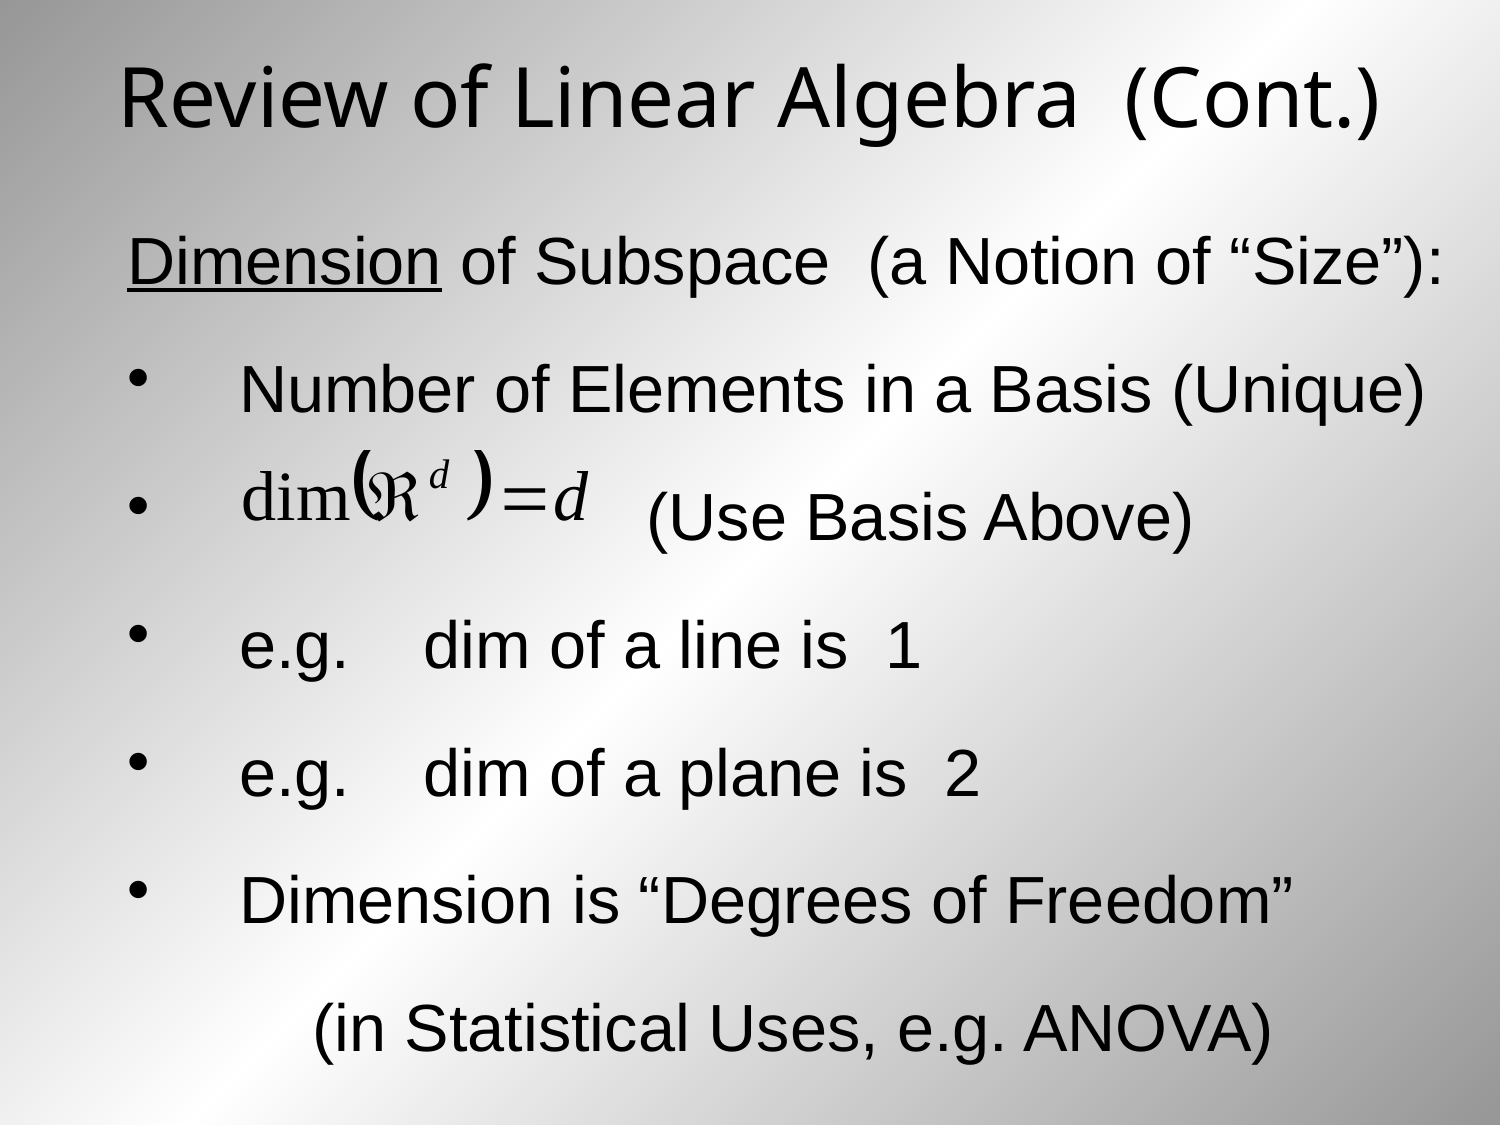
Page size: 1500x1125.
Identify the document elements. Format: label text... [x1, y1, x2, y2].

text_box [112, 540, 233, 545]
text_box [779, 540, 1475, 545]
text_box [721, 530, 779, 539]
text_box Dimension of Subspace (a Notion of “Size”): Number of Elements in a Basis (Unique) (Use Basis Above) e.g. dim of a line is 1 e.g. dim of a plane is 2 Dimension is “Degrees of Freedom” (in Statistical Uses, e.g. ANOVA) [112, 451, 234, 529]
text_box Dimension of Subspace (a Notion of “Size”): Number of Elements in a Basis (Unique) (Use Basis Above) e.g. dim of a line is 1 e.g. dim of a plane is 2 Dimension is “Degrees of Freedom” (in Statistical Uses, e.g. ANOVA) [112, 546, 1475, 1125]
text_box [237, 449, 600, 542]
text_box Dimension of Subspace (a Notion of “Size”): Number of Elements in a Basis (Unique) (Use Basis Above) e.g. dim of a line is 1 e.g. dim of a plane is 2 Dimension is “Degrees of Freedom” (in Statistical Uses, e.g. ANOVA) [603, 451, 1475, 529]
text_box [721, 540, 779, 549]
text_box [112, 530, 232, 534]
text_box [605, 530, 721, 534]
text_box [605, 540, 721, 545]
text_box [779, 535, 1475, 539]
text_box Dimension of Subspace (a Notion of “Size”): Number of Elements in a Basis (Unique) (Use Basis Above) e.g. dim of a line is 1 e.g. dim of a plane is 2 Dimension is “Degrees of Freedom” (in Statistical Uses, e.g. ANOVA) [112, 162, 1475, 449]
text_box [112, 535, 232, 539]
text_box [721, 473, 779, 529]
title Review of Linear Algebra (Cont.) [75, 24, 1425, 163]
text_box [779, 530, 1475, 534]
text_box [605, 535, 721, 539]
